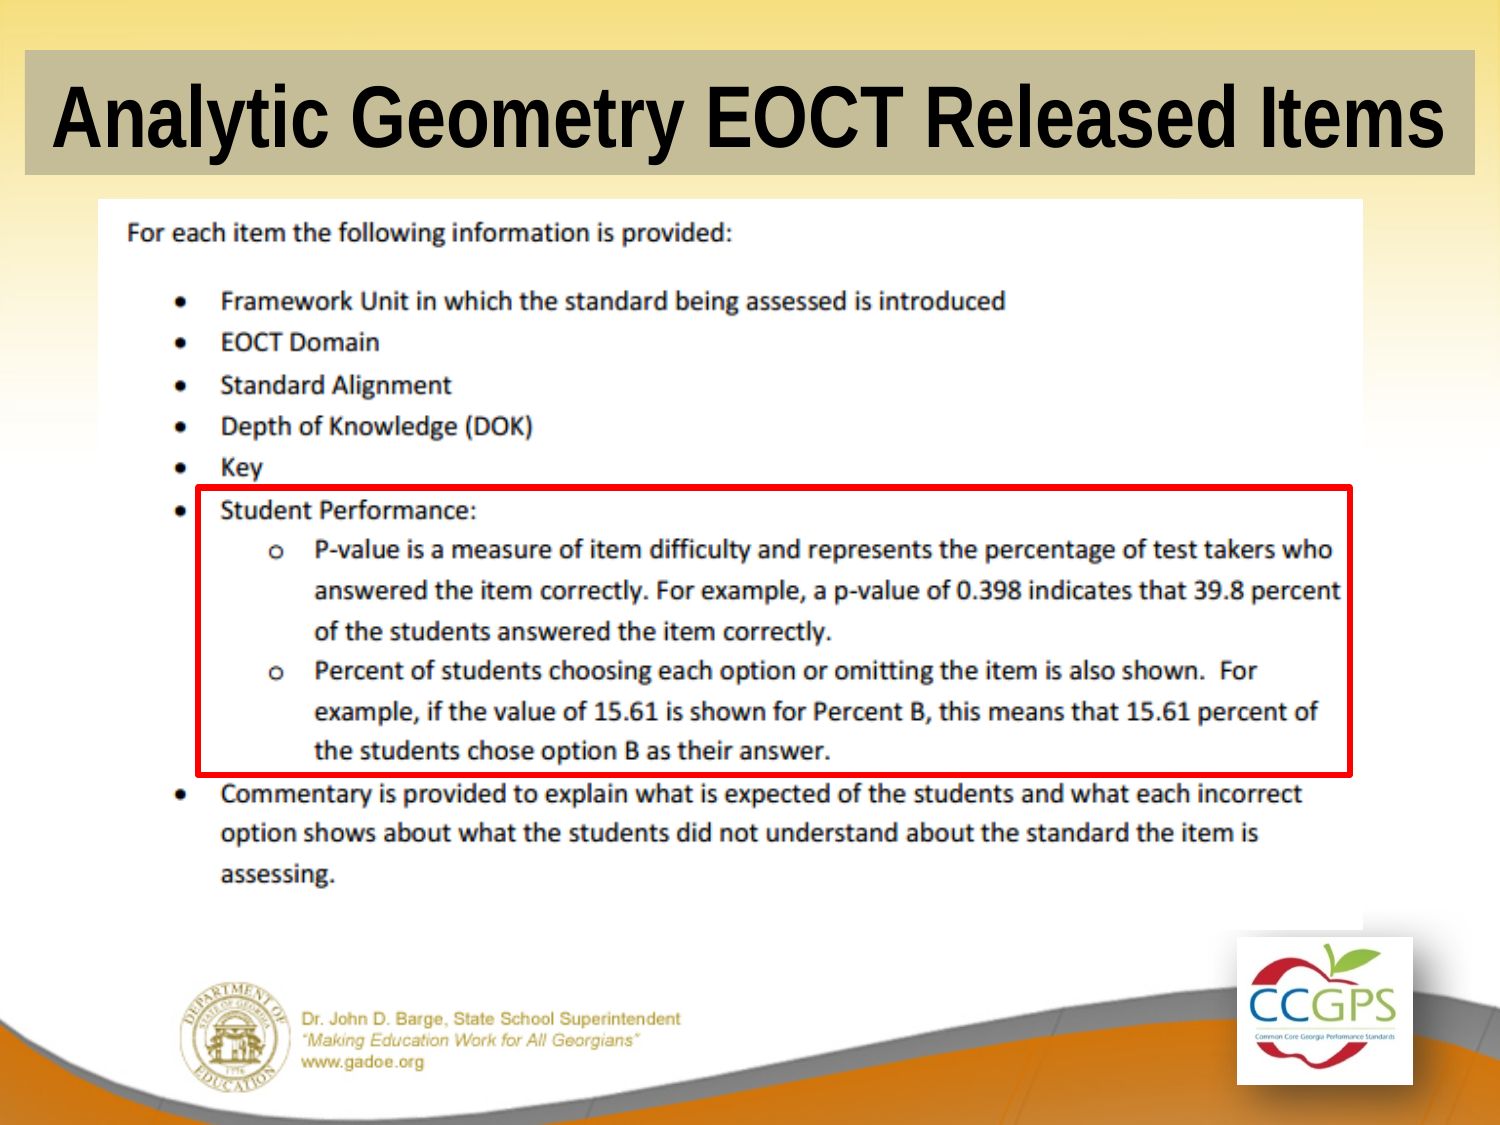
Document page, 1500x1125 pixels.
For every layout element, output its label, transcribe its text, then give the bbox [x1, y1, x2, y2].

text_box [97, 199, 1363, 930]
picture [0, 0, 1500, 1125]
title Analytic Geometry EOCT Released Items [24, 49, 1476, 176]
